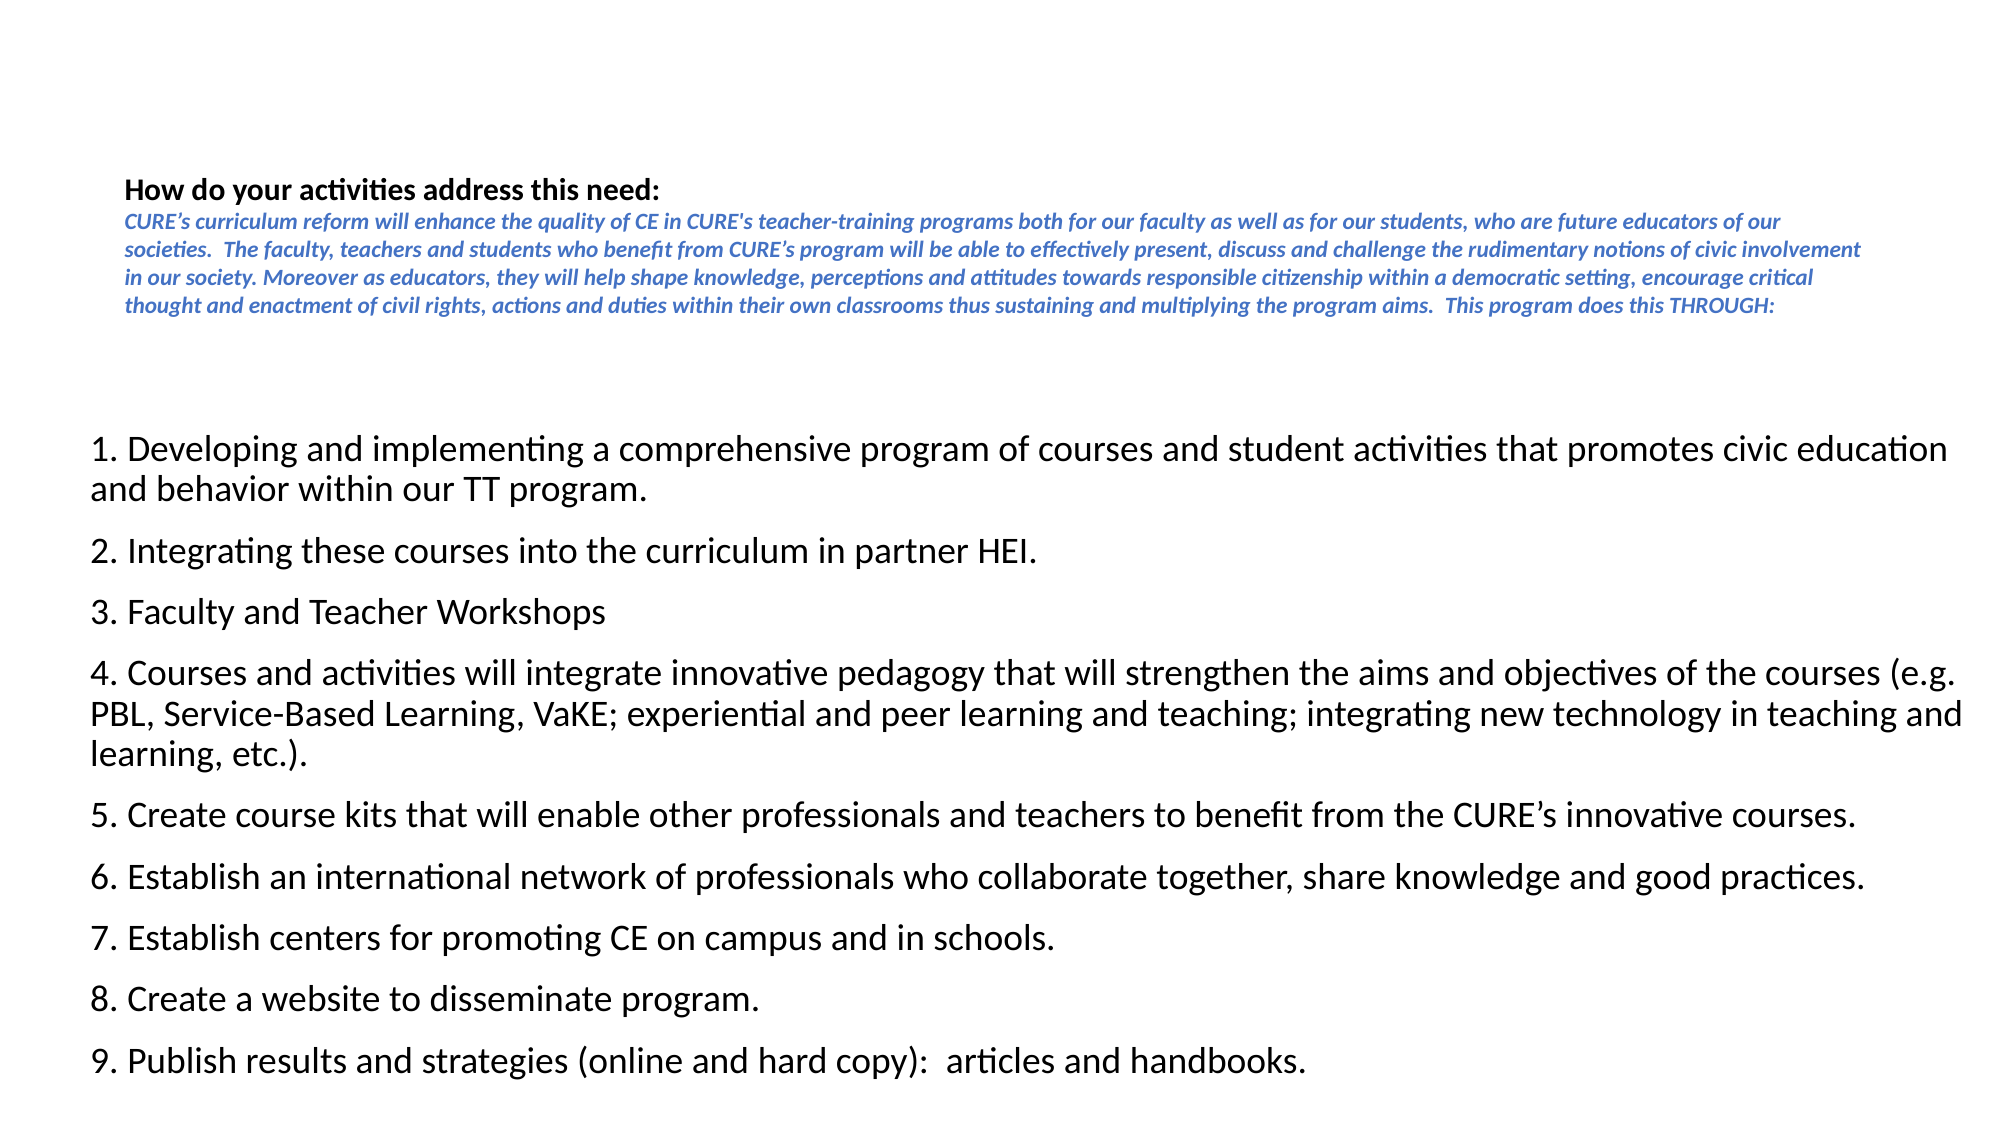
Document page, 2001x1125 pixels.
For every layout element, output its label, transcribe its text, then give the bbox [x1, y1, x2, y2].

title How do your activities address this need: CURE’s curriculum reform will enhance the quality of CE in CURE's teacher-training programs both for our faculty as well as for our students, who are future educators of our societies. The faculty, teachers and students who benefit from CURE’s program will be able to effectively present, discuss and challenge the rudimentary notions of civic involvement in our society. Moreover as educators, they will help shape knowledge, perceptions and attitudes towards responsible citizenship within a democratic setting, encourage critical thought and enactment of civil rights, actions and duties within their own classrooms thus sustaining and multiplying the program aims. This program does this THROUGH: [109, 141, 1886, 413]
list 1. Developing and implementing a comprehensive program of courses and student activities that promotes civic education and behavior within our TT program. 2. Integrating these courses into the curriculum in partner HEI. 3. Faculty and Teacher Workshops 4. Courses and activities will integrate innovative pedagogy that will strengthen the aims and objectives of the courses (e.g. PBL, Service-Based Learning, VaKE; experiential and peer learning and teaching; integrating new technology in teaching and learning, etc.). 5. Create course kits that will enable other professionals and teachers to benefit from the CURE’s innovative courses. 6. Establish an international network of professionals who collaborate together, share knowledge and good practices. 7. Establish centers for promoting CE on campus and in schools. 8. Create a website to disseminate program. 9. Publish results and strategies (online and hard copy): articles and handbooks. [45, 413, 2000, 1125]
